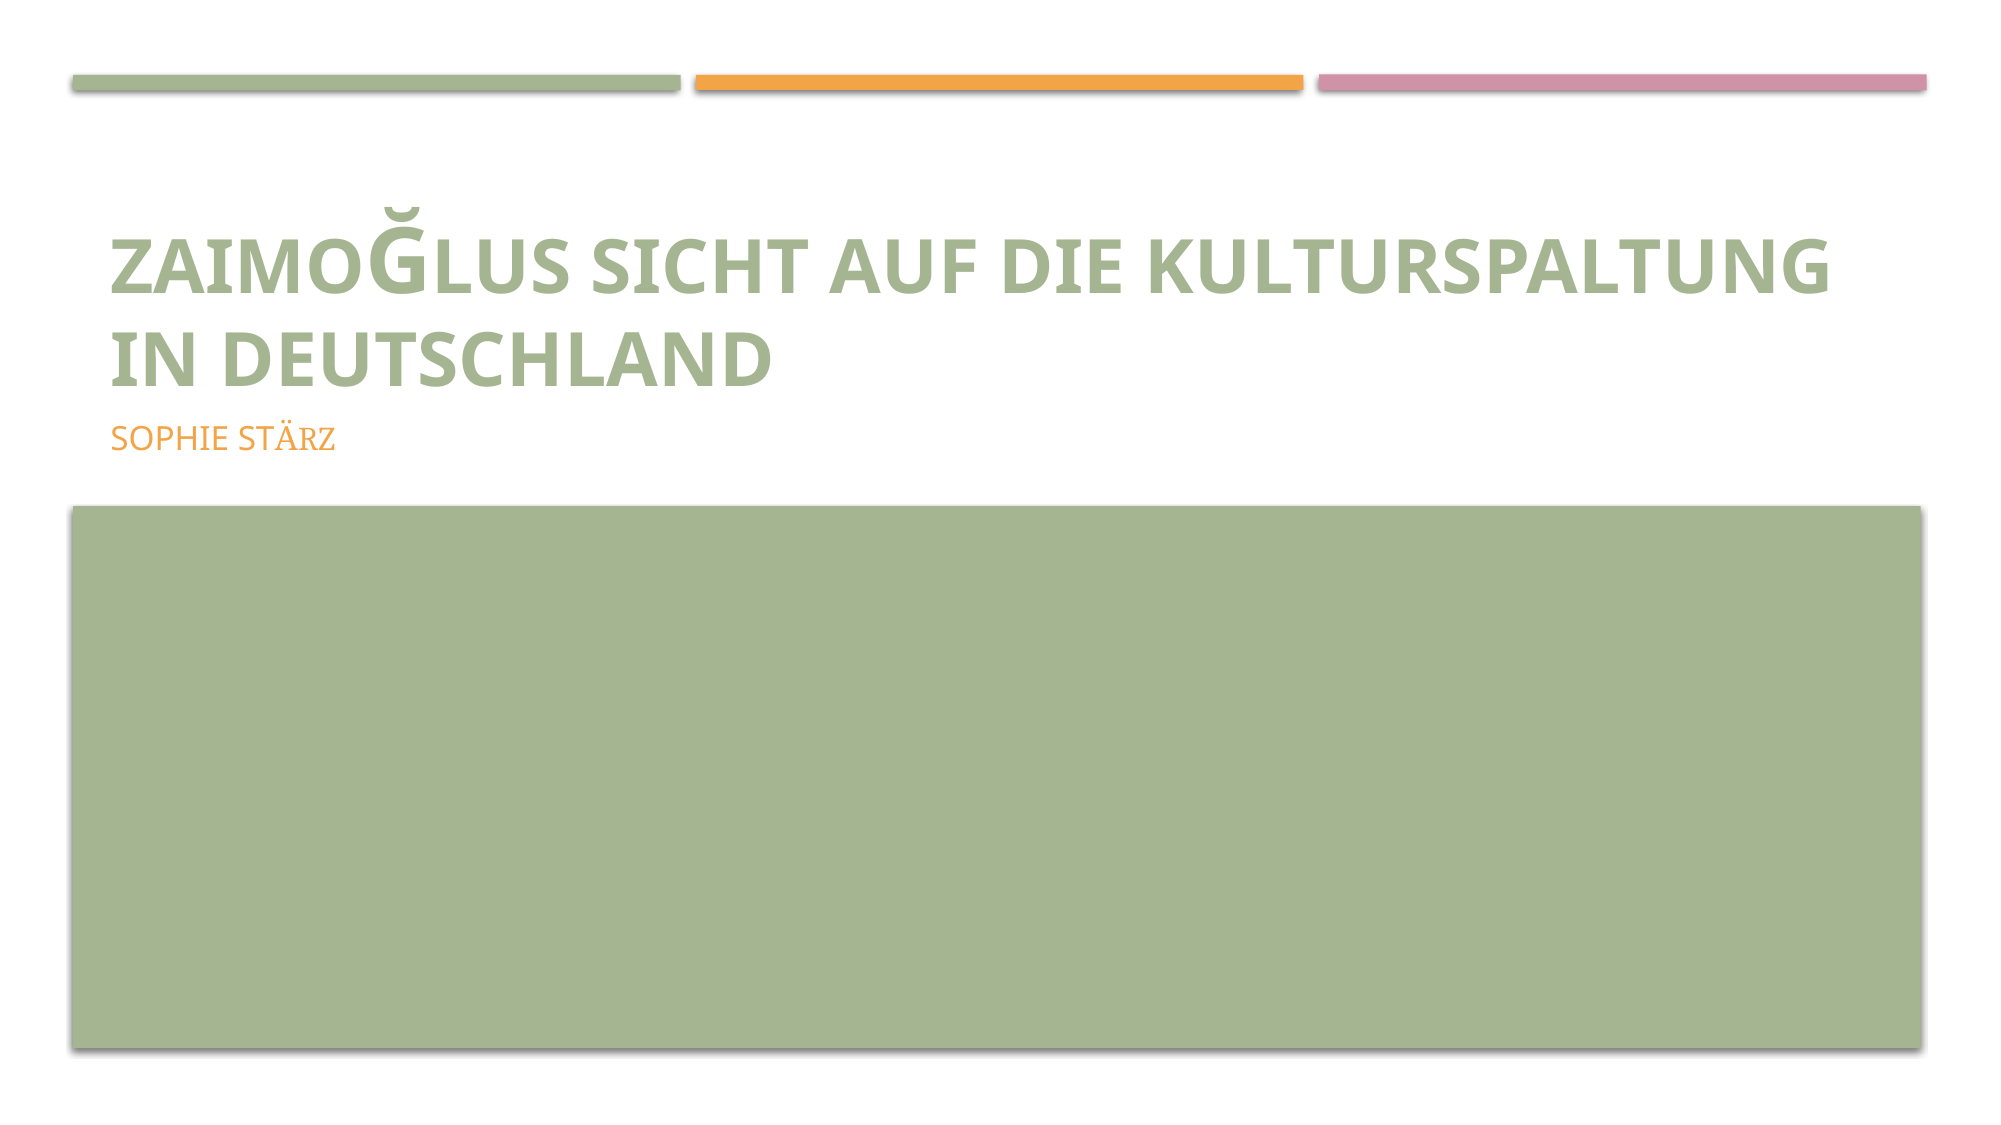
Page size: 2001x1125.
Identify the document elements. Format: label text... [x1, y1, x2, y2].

subtitle Sophie stӓRZ [95, 409, 1899, 507]
title ZaimoĞlus Sicht auf Die Kulturspaltung in Deutschland [95, 167, 1899, 409]
